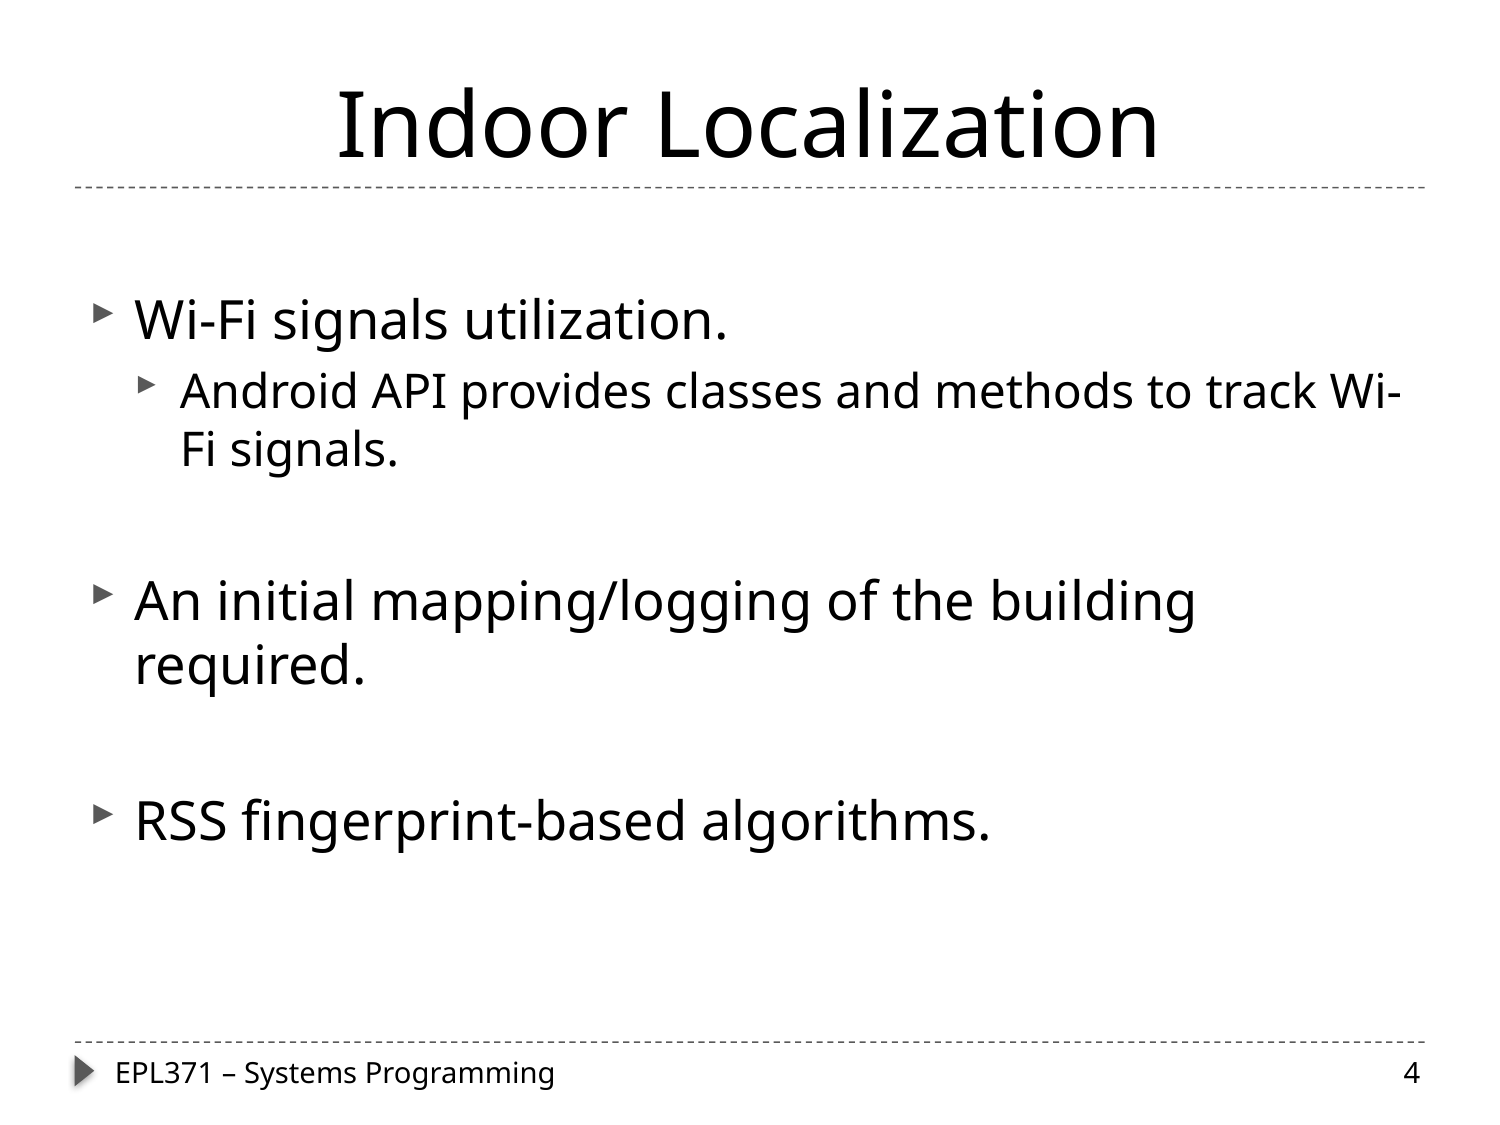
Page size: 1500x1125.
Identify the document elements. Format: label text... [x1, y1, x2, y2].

title Indoor Localization [75, 0, 1425, 183]
slide_number 4 [1110, 1046, 1436, 1107]
footer EPL371 – Systems Programming [100, 1046, 676, 1107]
list Wi-Fi signals utilization. Android API provides classes and methods to track Wi-Fi signals. An initial mapping/logging of the building required. RSS fingerprint-based algorithms. [75, 200, 1425, 1010]
